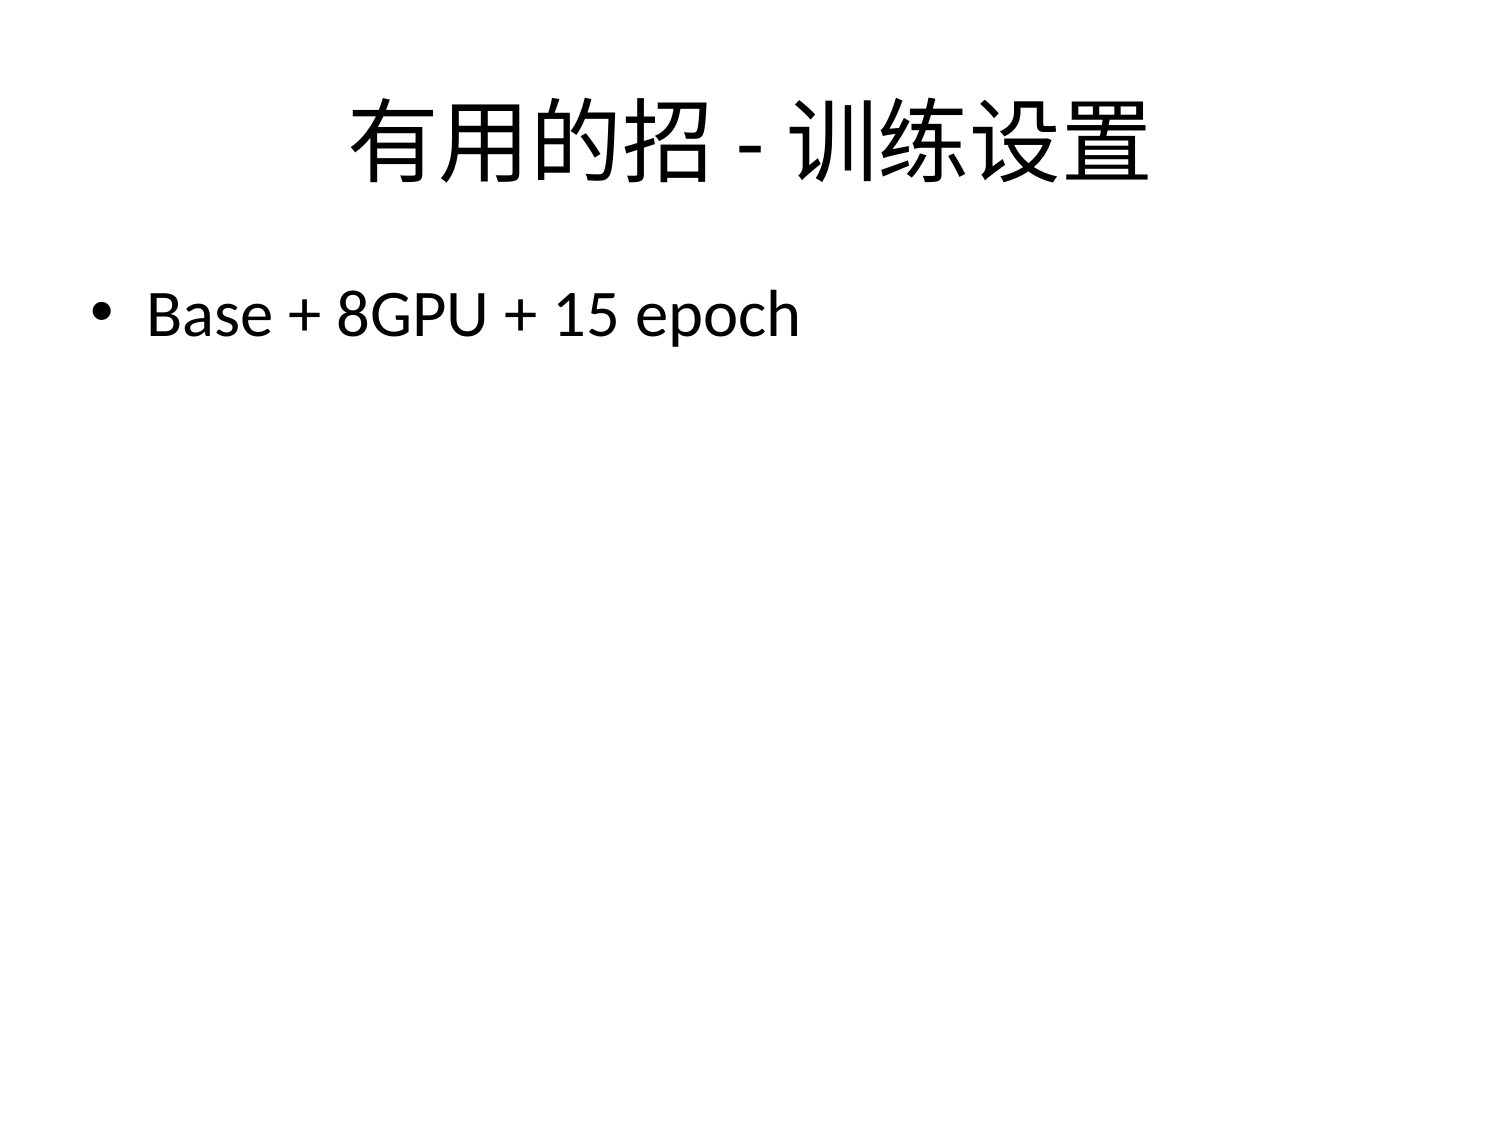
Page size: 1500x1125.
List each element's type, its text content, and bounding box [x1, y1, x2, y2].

title 有用的招-训练设置 [75, 45, 1425, 233]
list Base + 8GPU + 15 epoch [75, 262, 1425, 1005]
